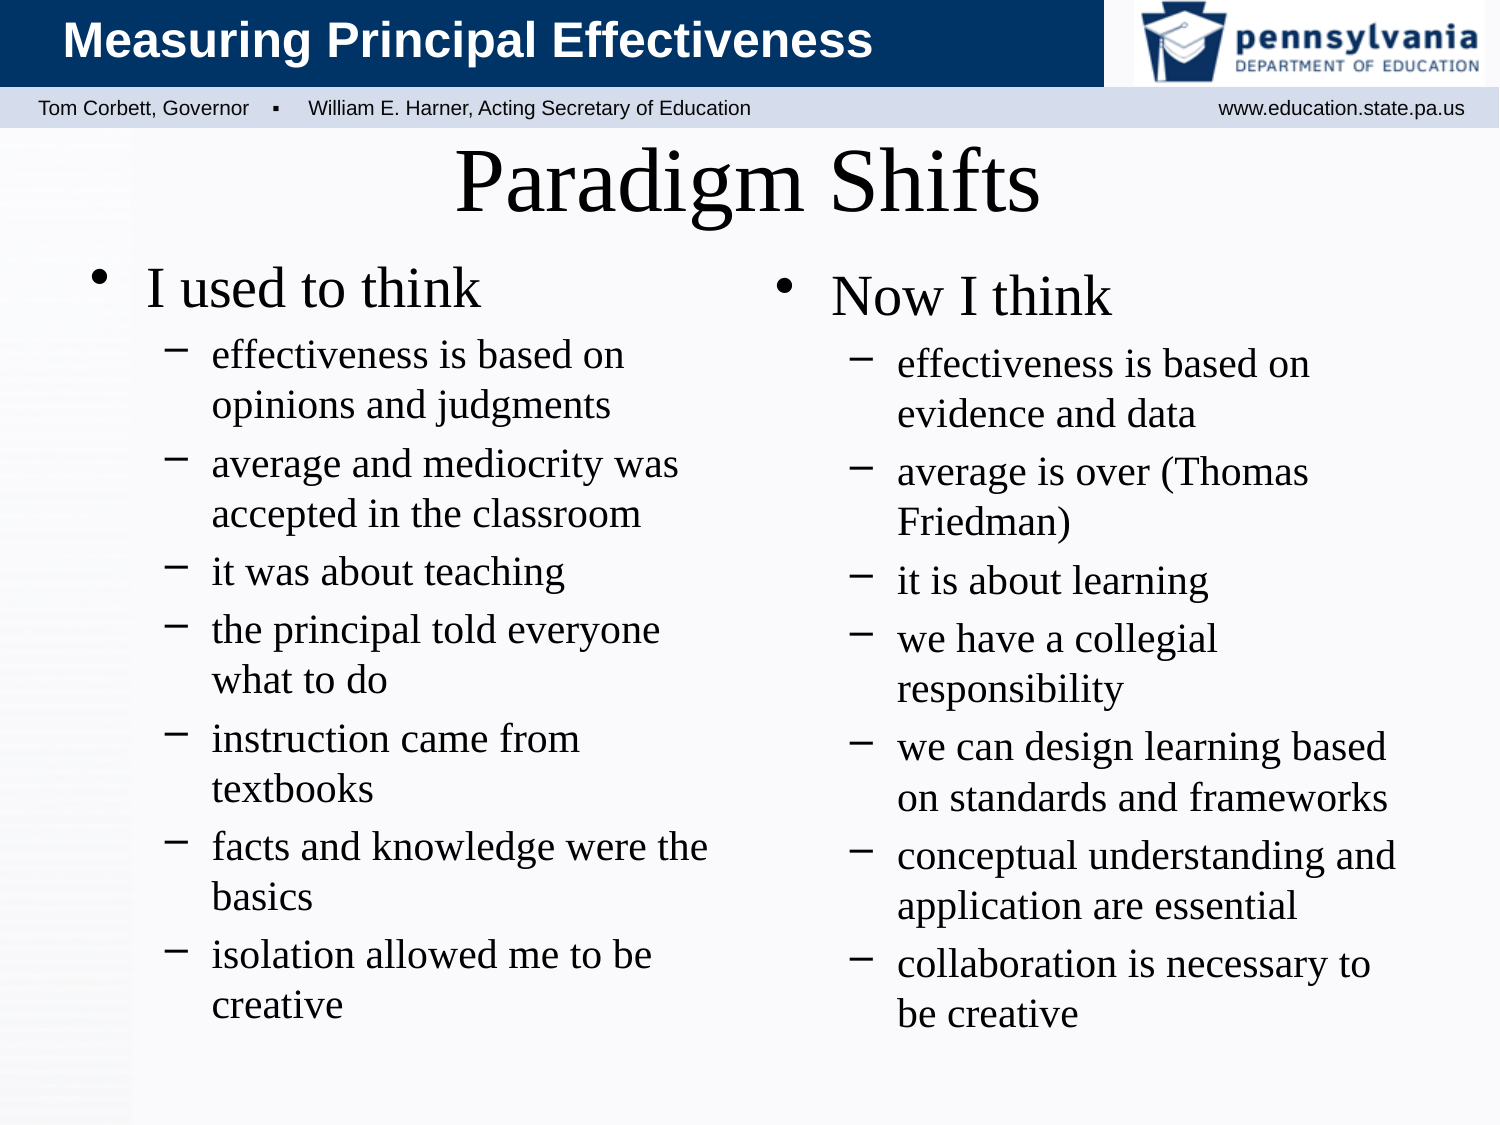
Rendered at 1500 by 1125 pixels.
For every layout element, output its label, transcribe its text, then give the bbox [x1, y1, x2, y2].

title Paradigm Shifts [79, 112, 1430, 249]
list Now I think effectiveness is based on evidence and data average is over (Thomas Friedman) it is about learning we have a collegial responsibility we can design learning based on standards and frameworks conceptual understanding and application are essential collaboration is necessary to be creative [760, 250, 1423, 993]
picture [0, 0, 1500, 1125]
list I used to think effectiveness is based on opinions and judgments average and mediocrity was accepted in the classroom it was about teaching the principal told everyone what to do instruction came from textbooks facts and knowledge were the basics isolation allowed me to be creative [75, 241, 738, 984]
